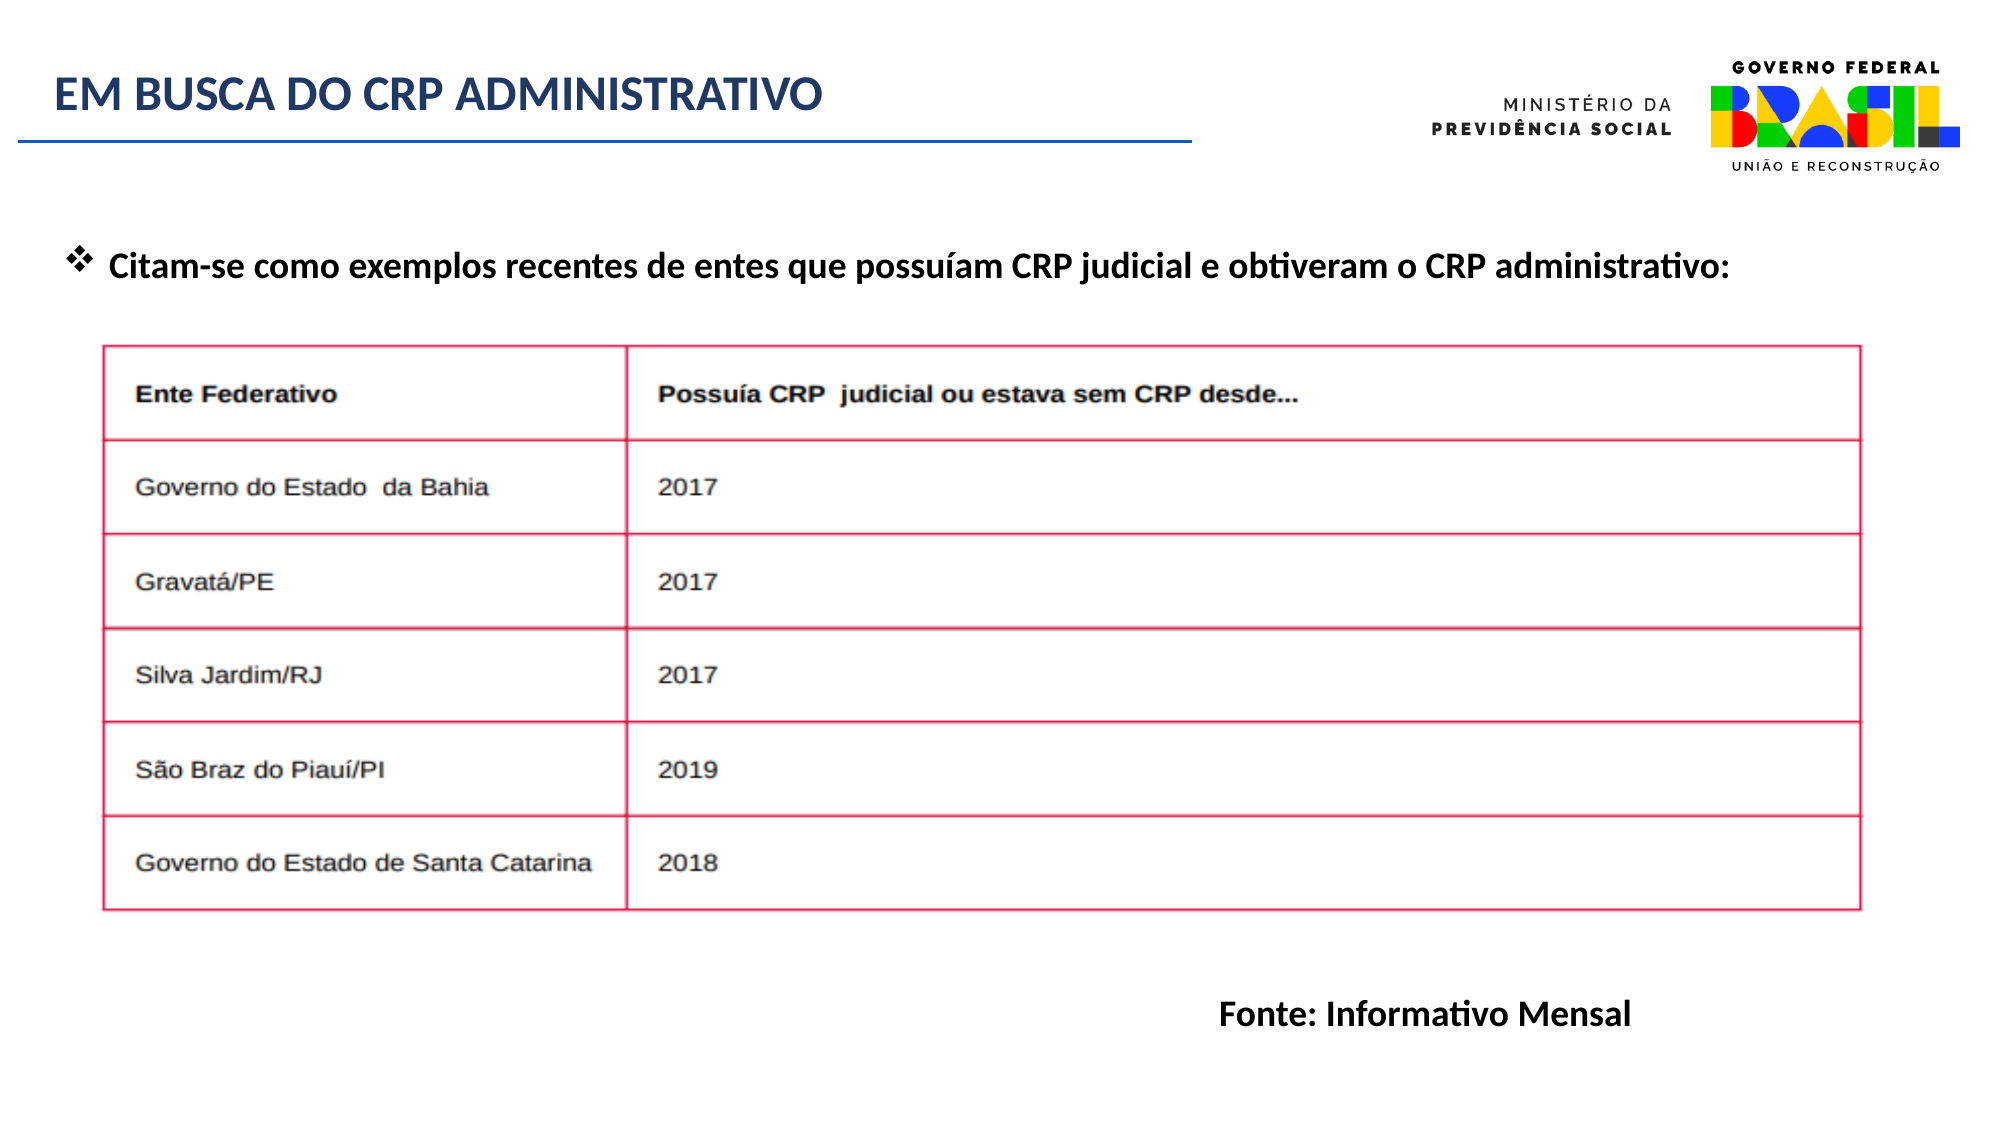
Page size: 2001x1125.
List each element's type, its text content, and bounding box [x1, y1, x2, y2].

text_box Em busca do CRP administrativo [40, 30, 1265, 142]
picture [83, 331, 1878, 925]
picture [1431, 61, 1960, 173]
list Citam-se como exemplos recentes de entes que possuíam CRP judicial e obtiveram o CRP administrativo: Fonte: Informativo Mensal [48, 227, 1960, 1092]
